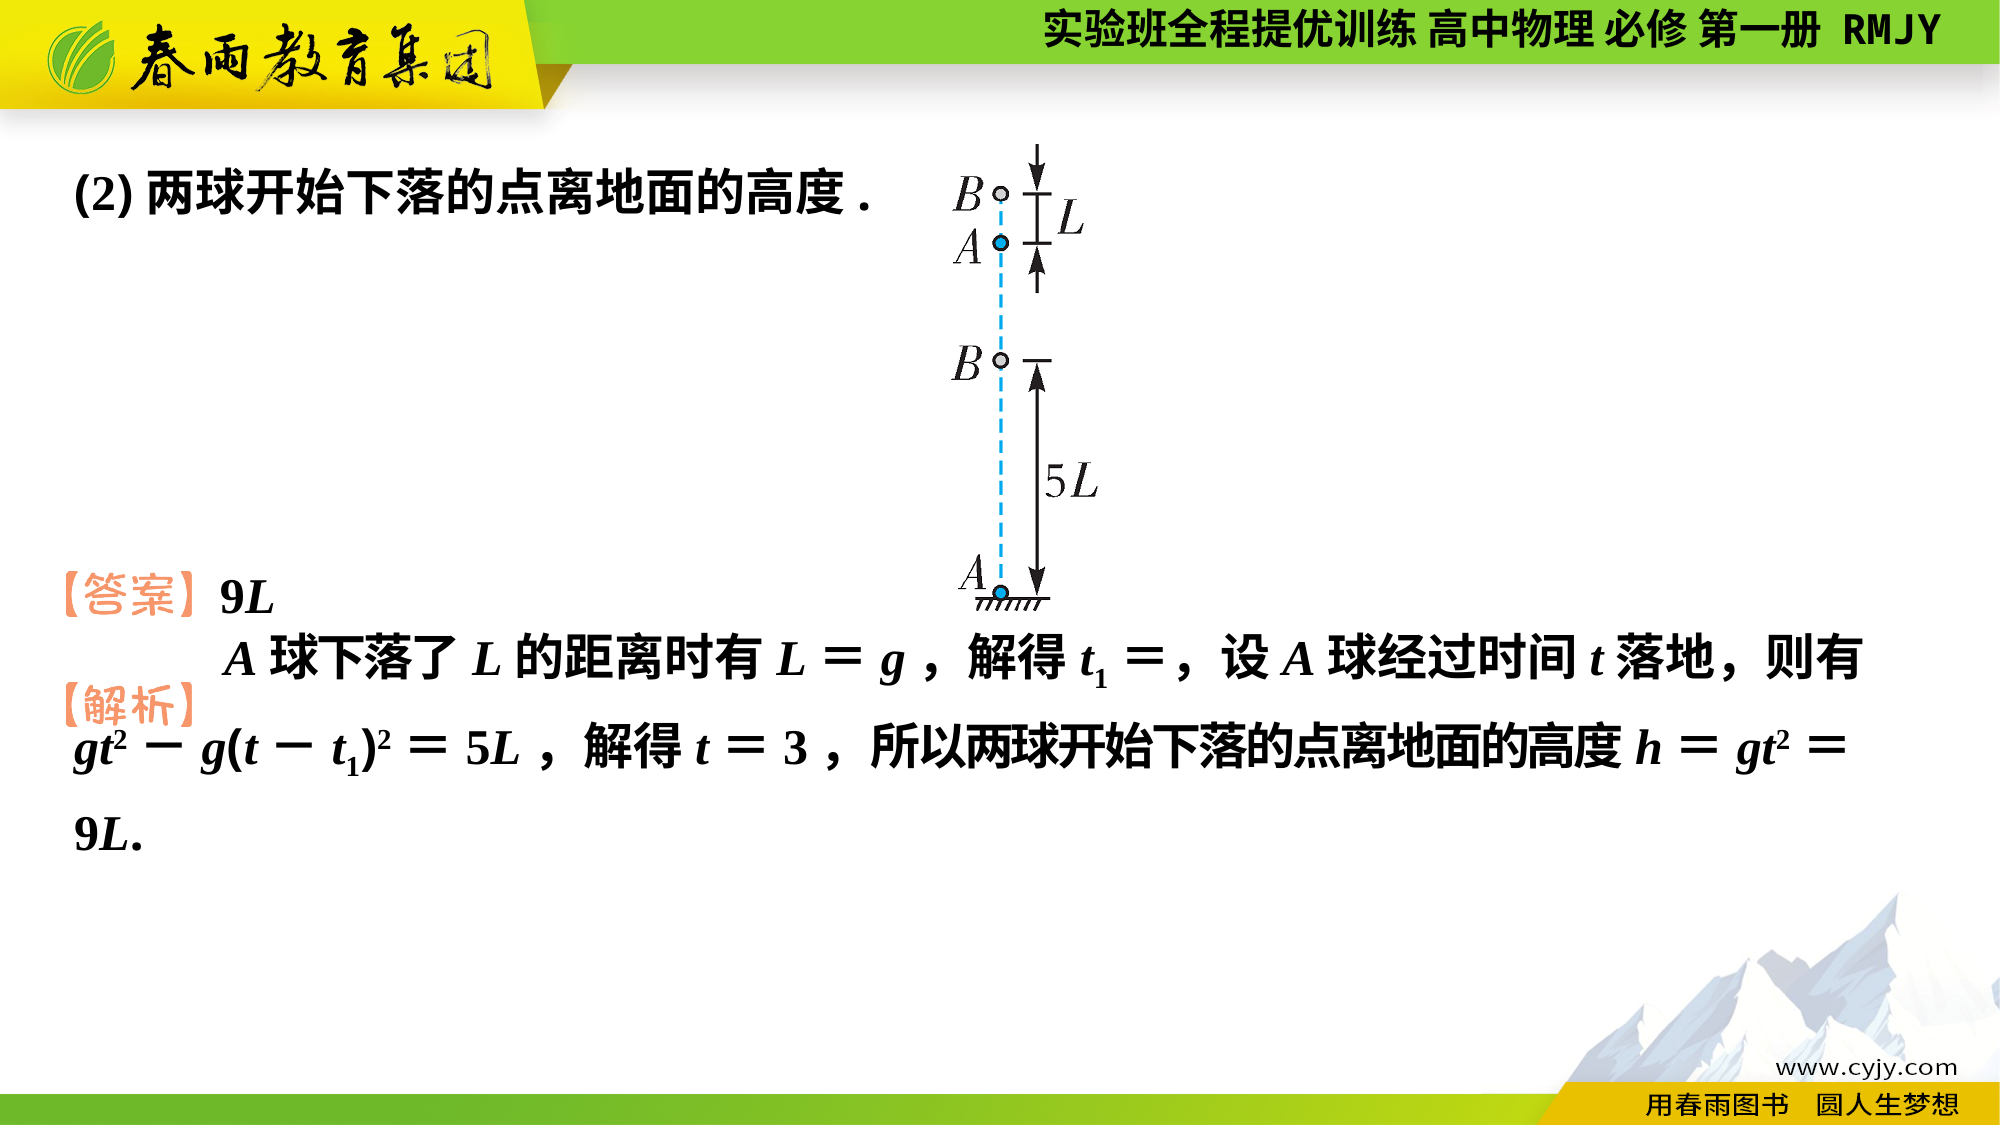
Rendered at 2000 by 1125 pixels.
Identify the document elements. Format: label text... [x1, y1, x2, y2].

text_box 9L [205, 556, 291, 632]
list (2)两球开始下落的点离地面的高度. [59, 122, 1944, 229]
picture [0, 0, 2000, 1125]
